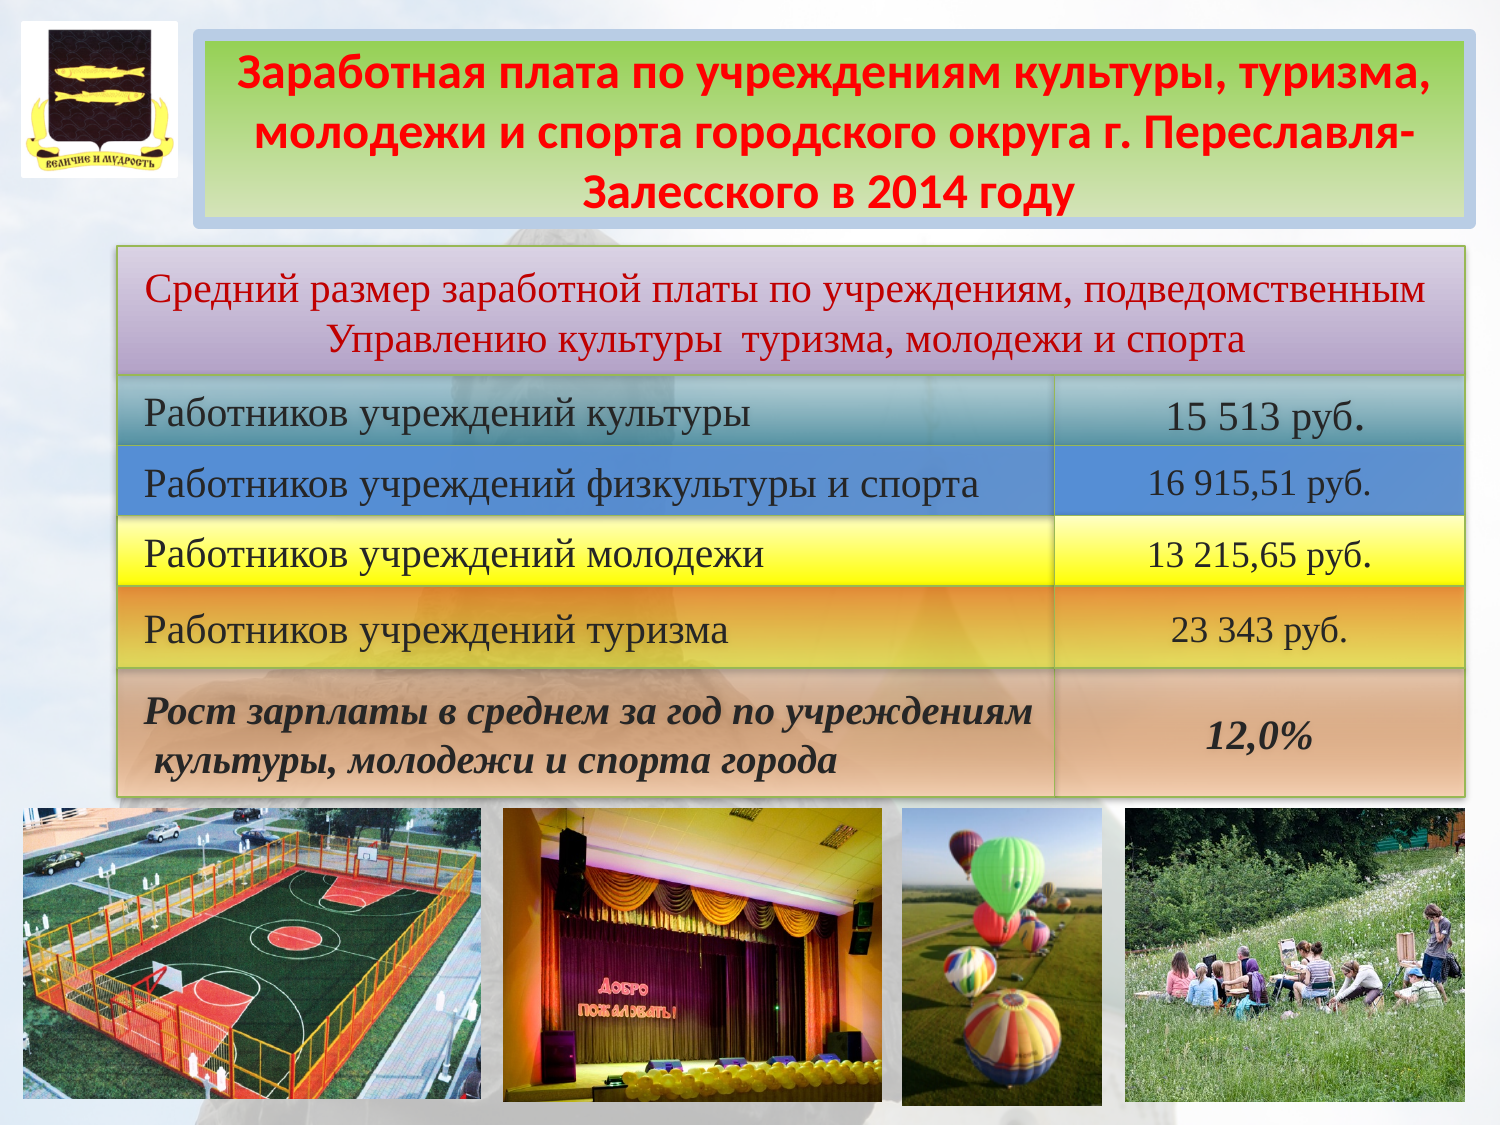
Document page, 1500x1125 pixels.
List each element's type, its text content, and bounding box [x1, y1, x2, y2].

text_box [21, 21, 178, 178]
text_box 13 215,65 руб. [1054, 515, 1466, 584]
text_box Средний размер заработной платы по учреждениям, подведомственным Управлению культуры туризма, молодежи и спорта [116, 245, 1466, 373]
picture [23, 808, 481, 1099]
text_box Работников учреждений культуры [116, 374, 1052, 444]
text_box 16 915,51 руб. [1054, 445, 1466, 514]
text_box 23 343 руб. [1054, 585, 1466, 669]
text_box Работников учреждений туризма [116, 585, 1049, 669]
picture [902, 808, 1102, 1107]
text_box 15 513 руб. [1054, 374, 1466, 444]
picture [1124, 808, 1466, 1102]
text_box Работников учреждений физкультуры и спорта [116, 445, 1049, 516]
picture [503, 808, 882, 1102]
text_box Заработная плата по учреждениям культуры, туризма, молодежи и спорта городского округа г. Переславля-Залесского в 2014 году [197, 33, 1472, 225]
text_box 12,0% [1059, 675, 1466, 798]
text_box Работников учреждений молодежи [116, 522, 1049, 584]
text_box Рост зарплаты в среднем за год по учреждениям культуры, молодежи и спорта города [116, 675, 1055, 798]
